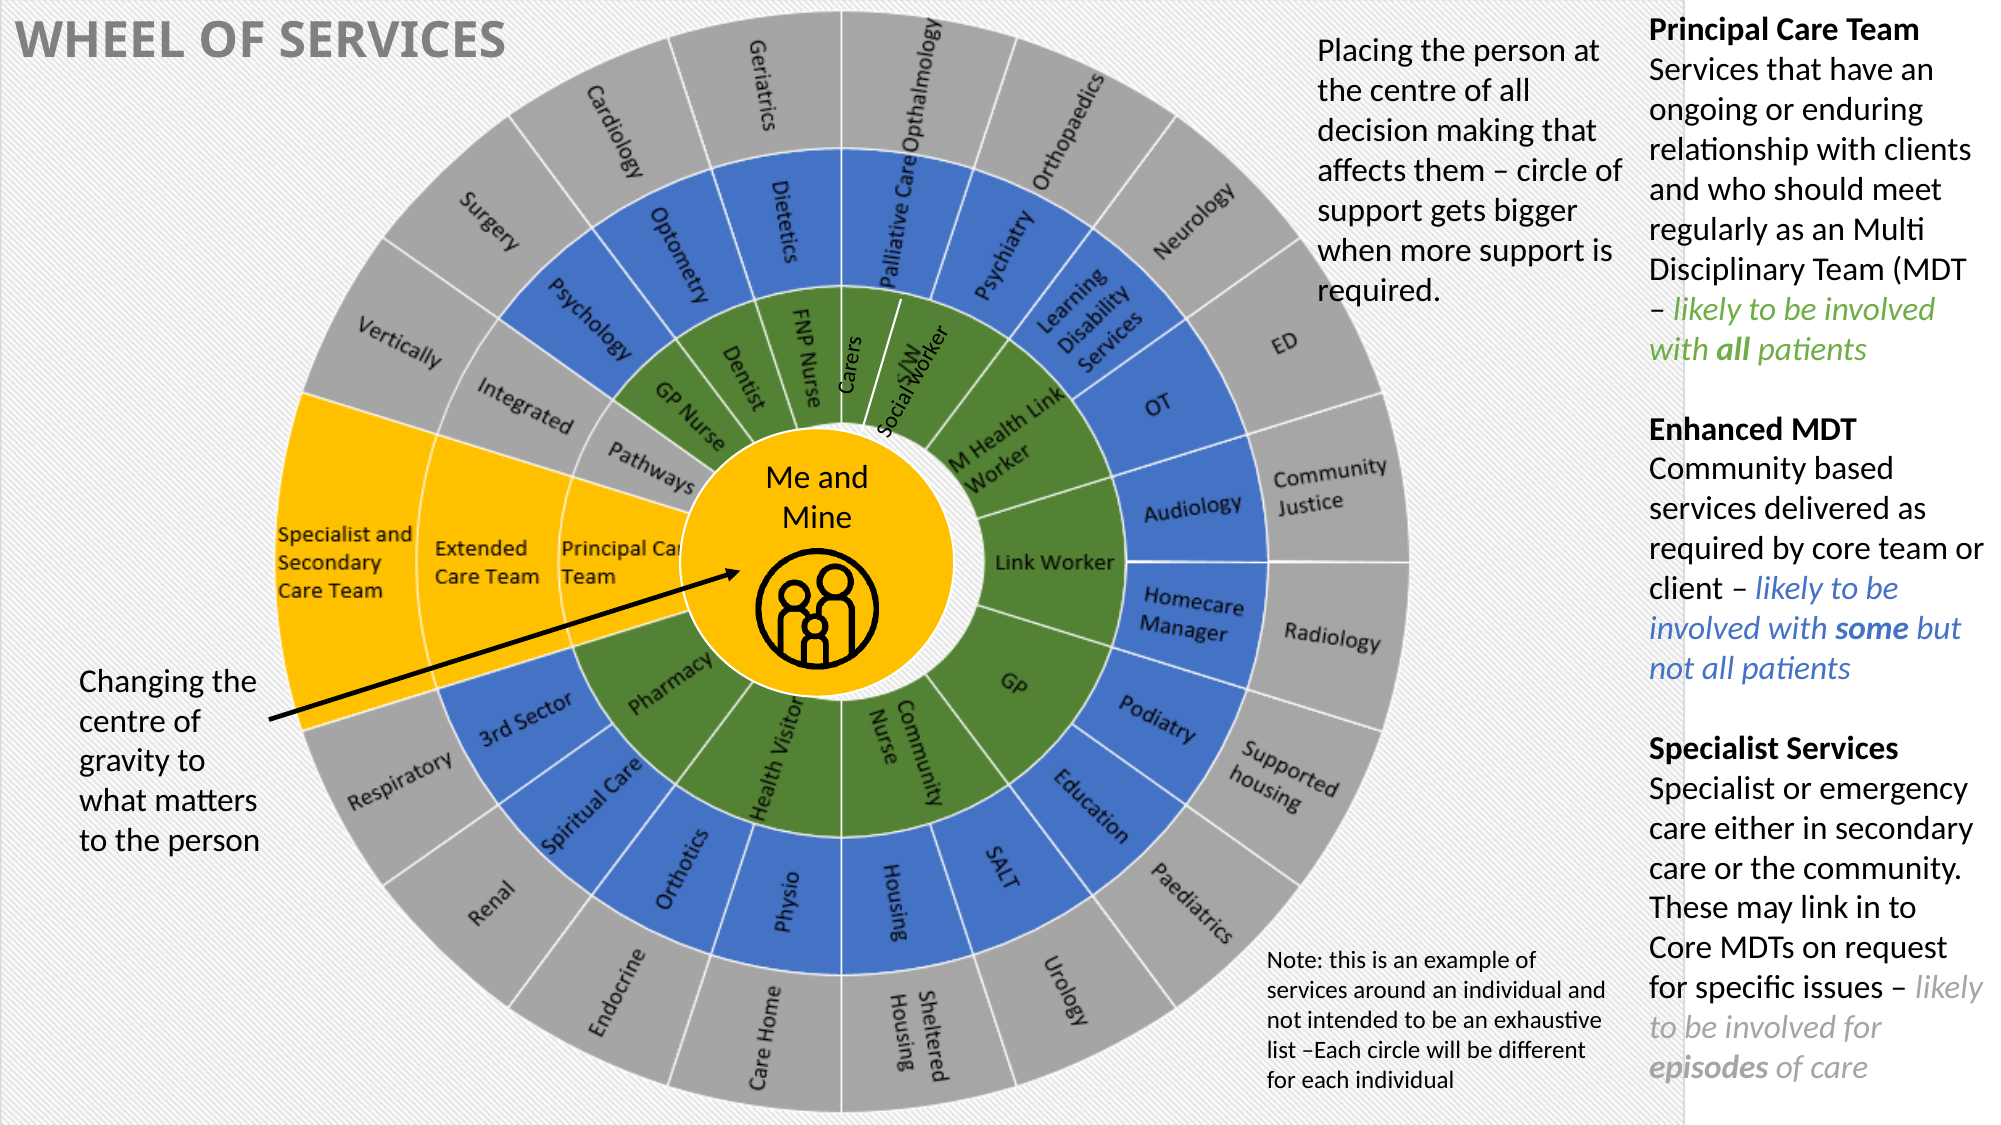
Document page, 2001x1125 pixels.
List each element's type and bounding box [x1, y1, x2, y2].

text_box [0, 0, 2000, 1125]
